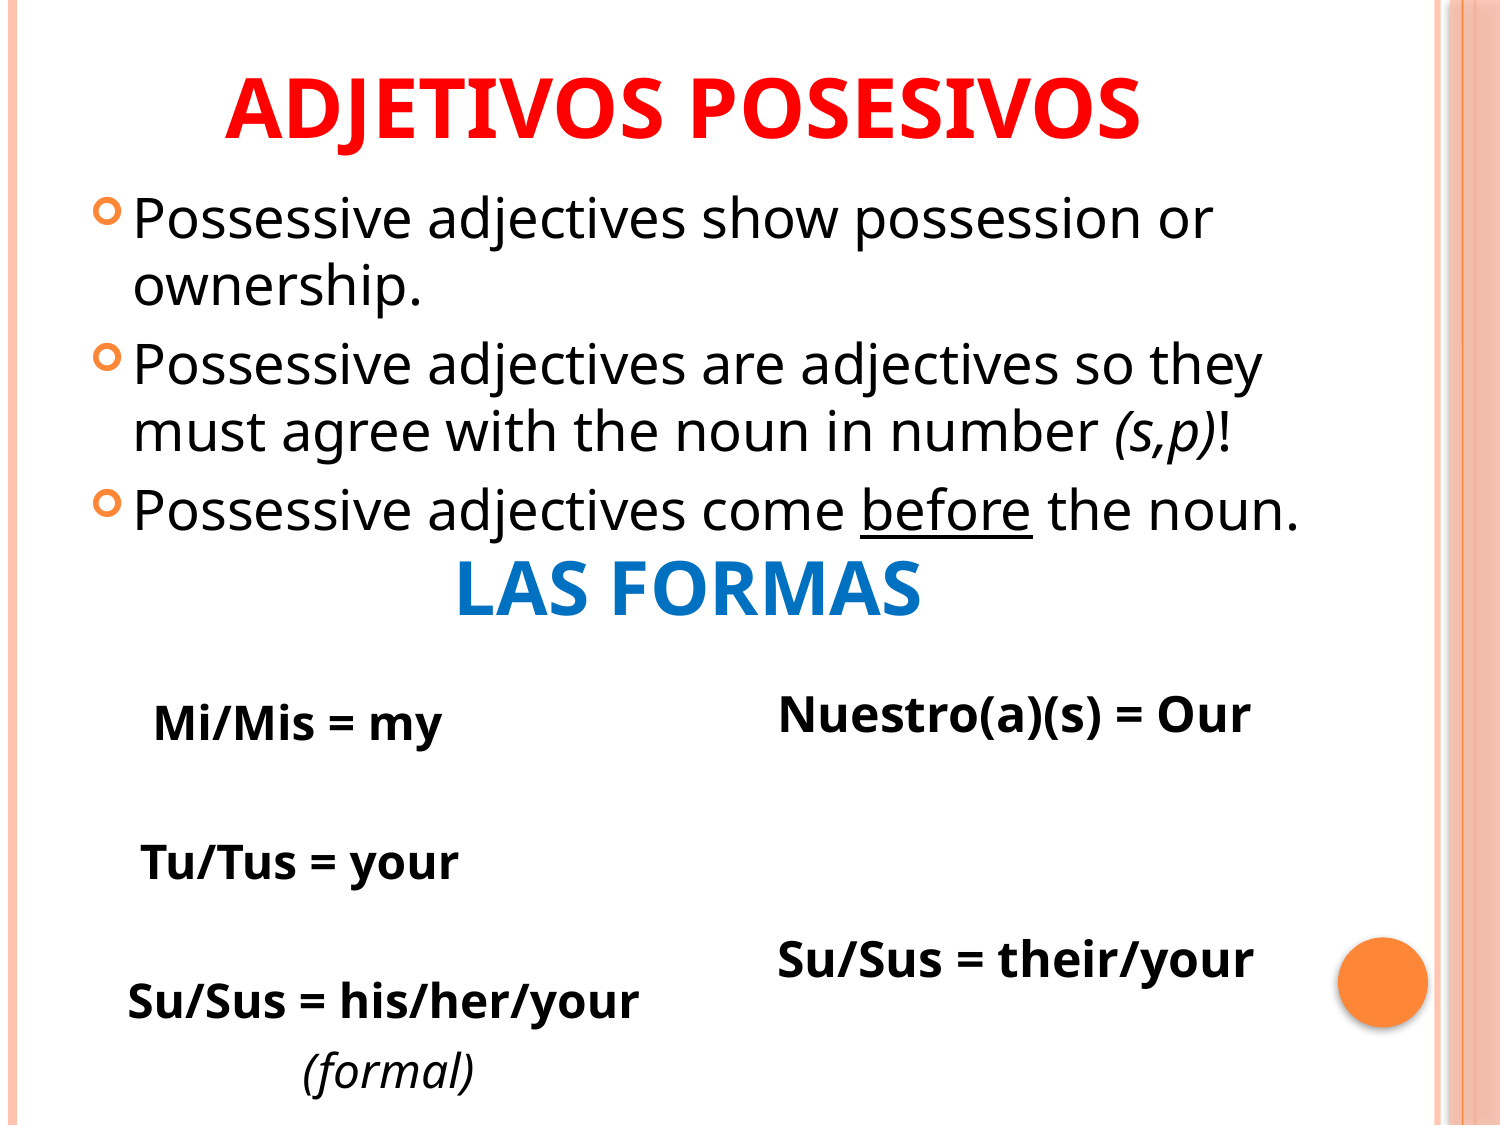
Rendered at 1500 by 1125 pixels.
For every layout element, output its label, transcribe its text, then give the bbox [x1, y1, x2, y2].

text_box Las formas [125, 462, 1253, 638]
text_box Nuestro(a)(s) = Our Su/Sus = their/your [762, 674, 1500, 1113]
title Adjetivos posesivos [210, 0, 1338, 163]
list Possessive adjectives show possession or ownership. Possessive adjectives are adjectives so they must agree with the noun in number (s,p)! Possessive adjectives come before the noun. Mi/Mis = my Tu/Tus = your Su/Sus = his/her/your (formal) [75, 174, 1400, 1113]
